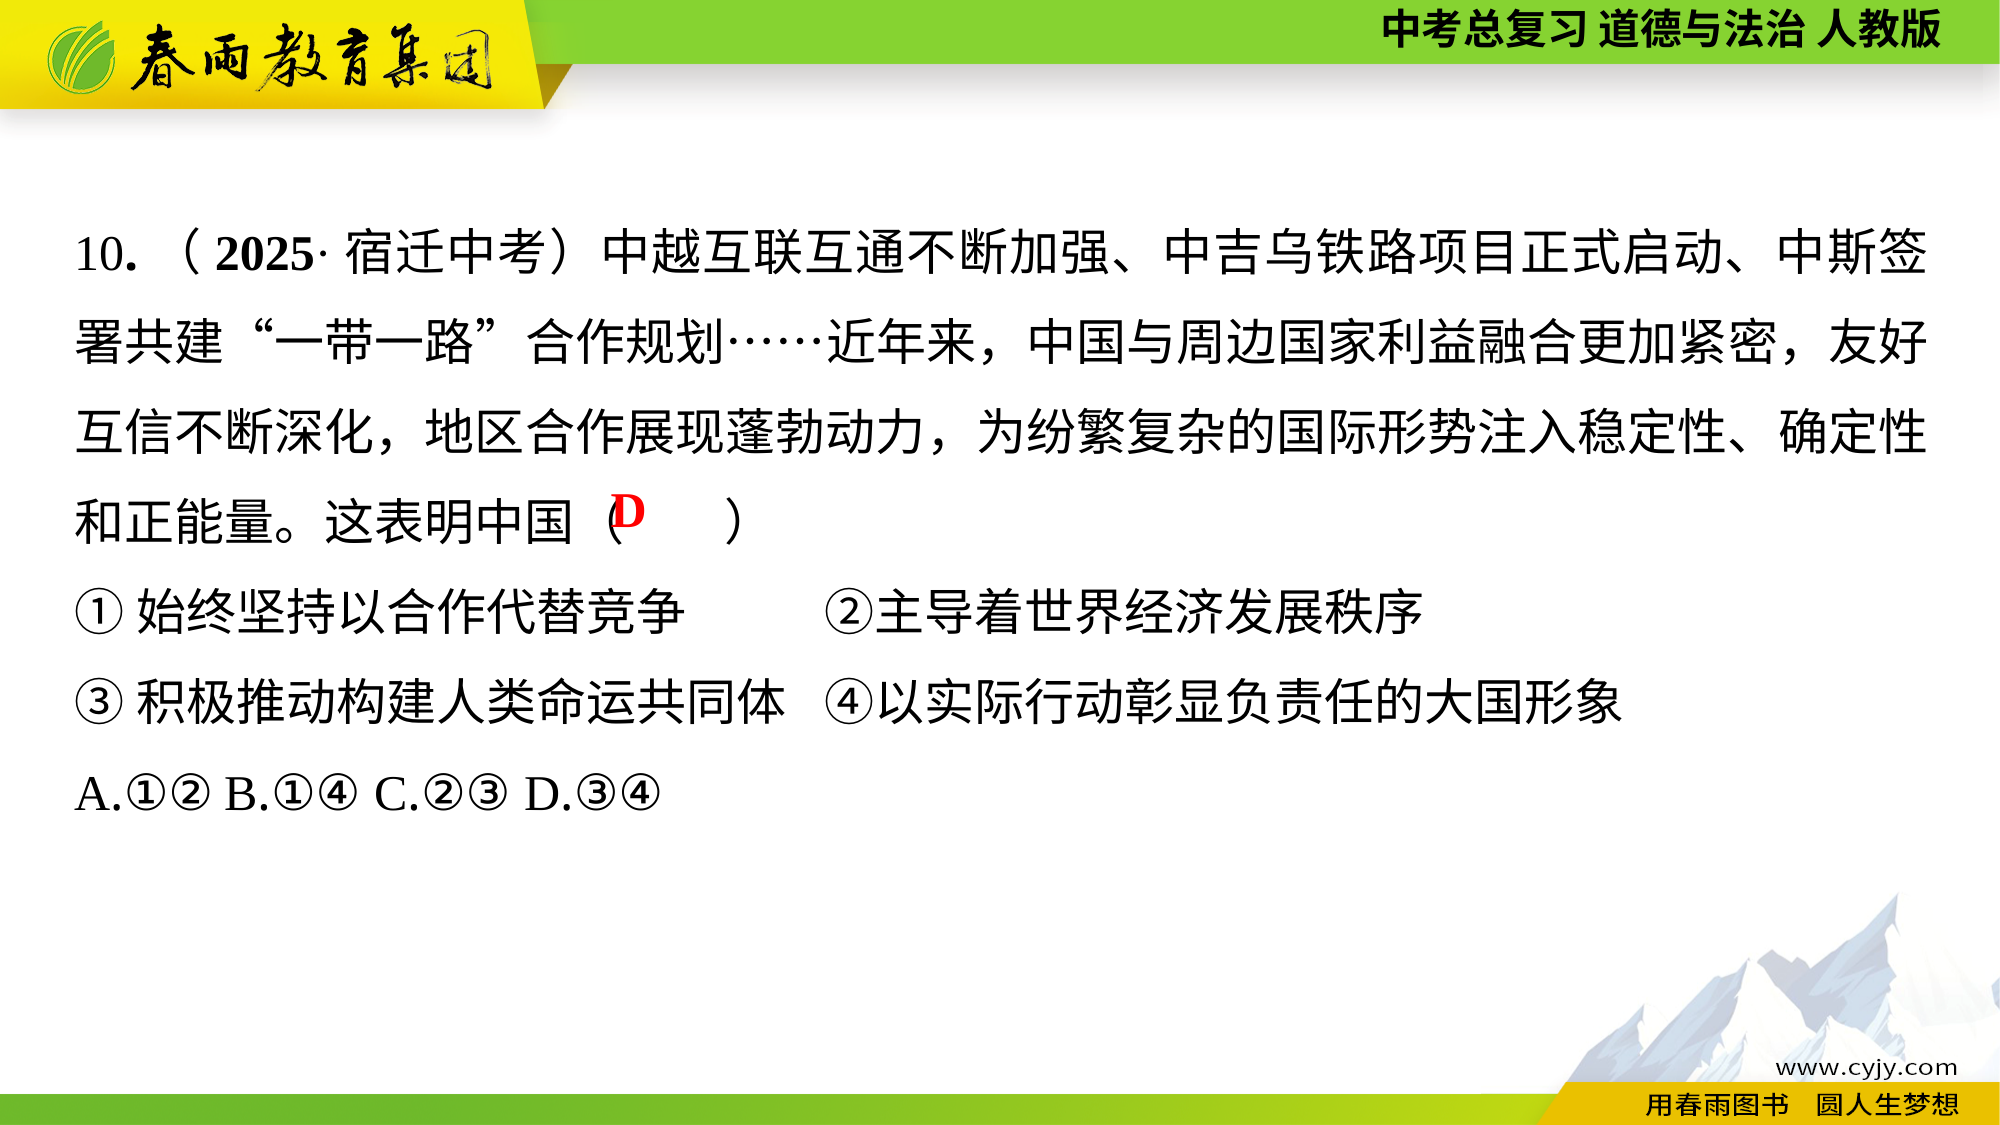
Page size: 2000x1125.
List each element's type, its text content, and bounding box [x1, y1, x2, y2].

picture [0, 0, 2000, 1125]
text_box D [595, 470, 662, 545]
list 10.（2025·宿迁中考）中越互联互通不断加强、中吉乌铁路项目正式启动、中斯签署共建“一带一路”合作规划……近年来，中国与周边国家利益融合更加紧密，友好互信不断深化，地区合作展现蓬勃动力，为纷繁复杂的国际形势注入稳定性、确定性和正能量。这表明中国（ ） ①始终坚持以合作代替竞争 ②主导着世界经济发展秩序 ③积极推动构建人类命运共同体 ④以实际行动彰显负责任的大国形象 A.①② B.①④ C.②③ D.③④ [59, 182, 1944, 823]
